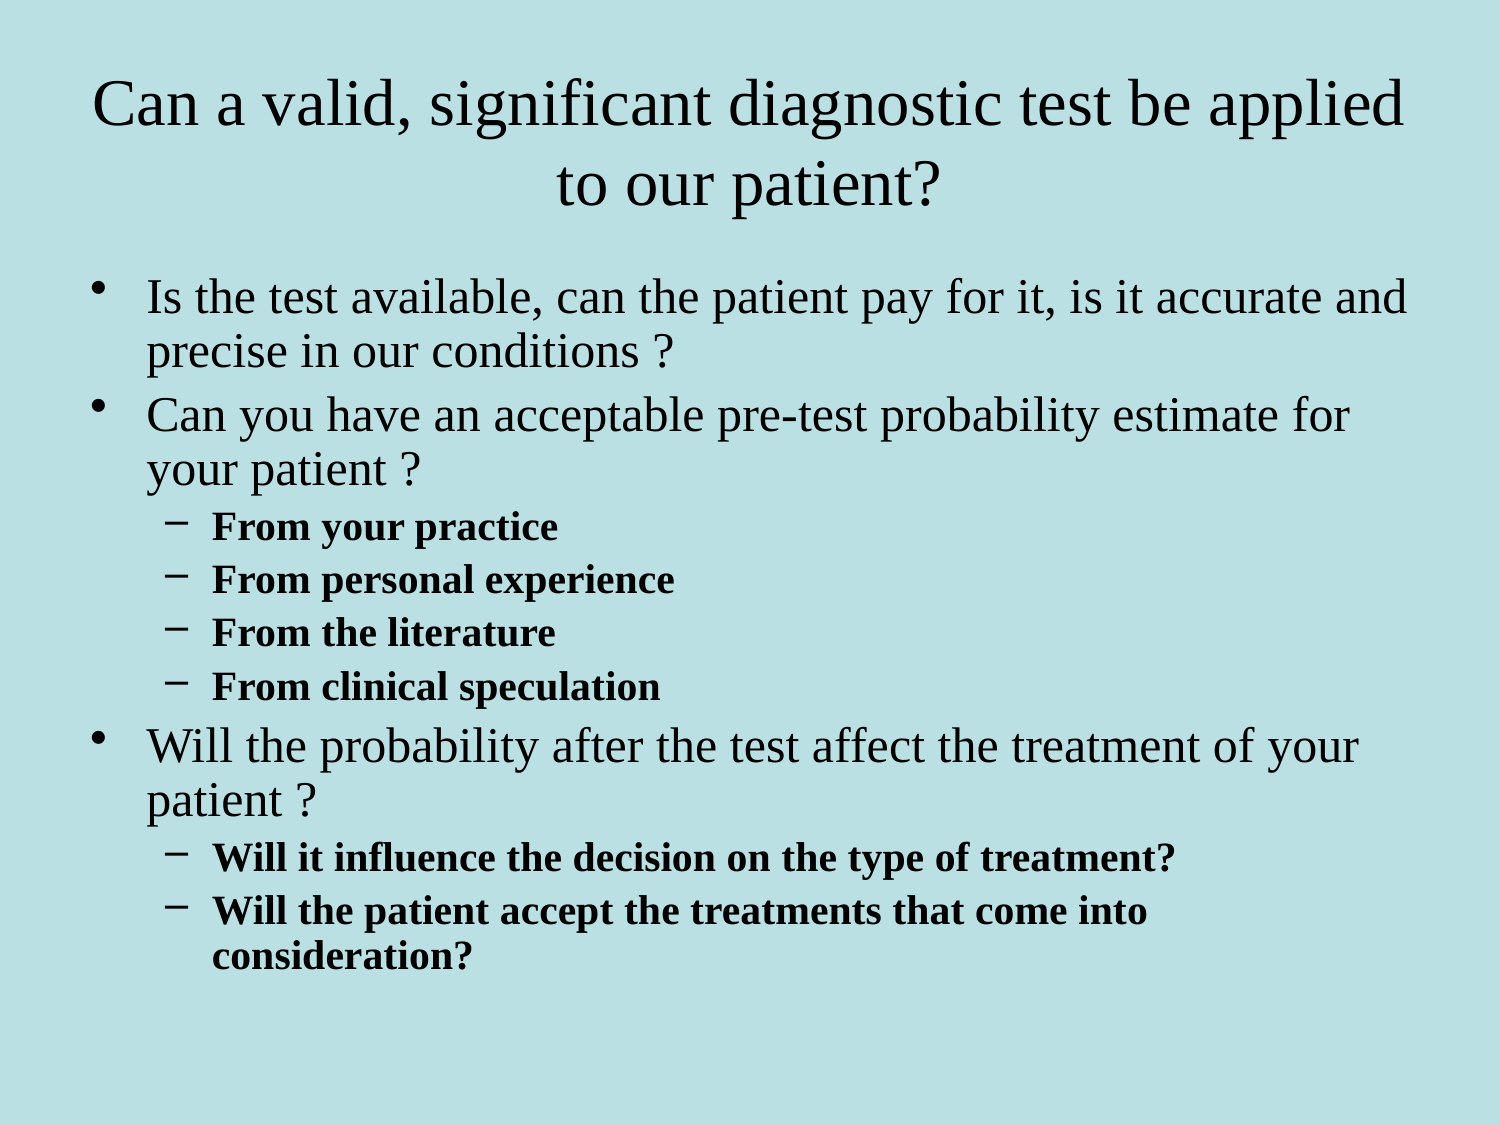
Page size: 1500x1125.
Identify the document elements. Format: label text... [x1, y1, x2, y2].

title Can a valid, significant diagnostic test be applied to our patient? [75, 45, 1425, 233]
list Is the test available, can the patient pay for it, is it accurate and precise in our conditions ? Can you have an acceptable pre-test probability estimate for your patient ? From your practice From personal experience From the literature From clinical speculation Will the probability after the test affect the treatment of your patient ? Will it influence the decision on the type of treatment? Will the patient accept the treatments that come into consideration? [75, 262, 1425, 1005]
